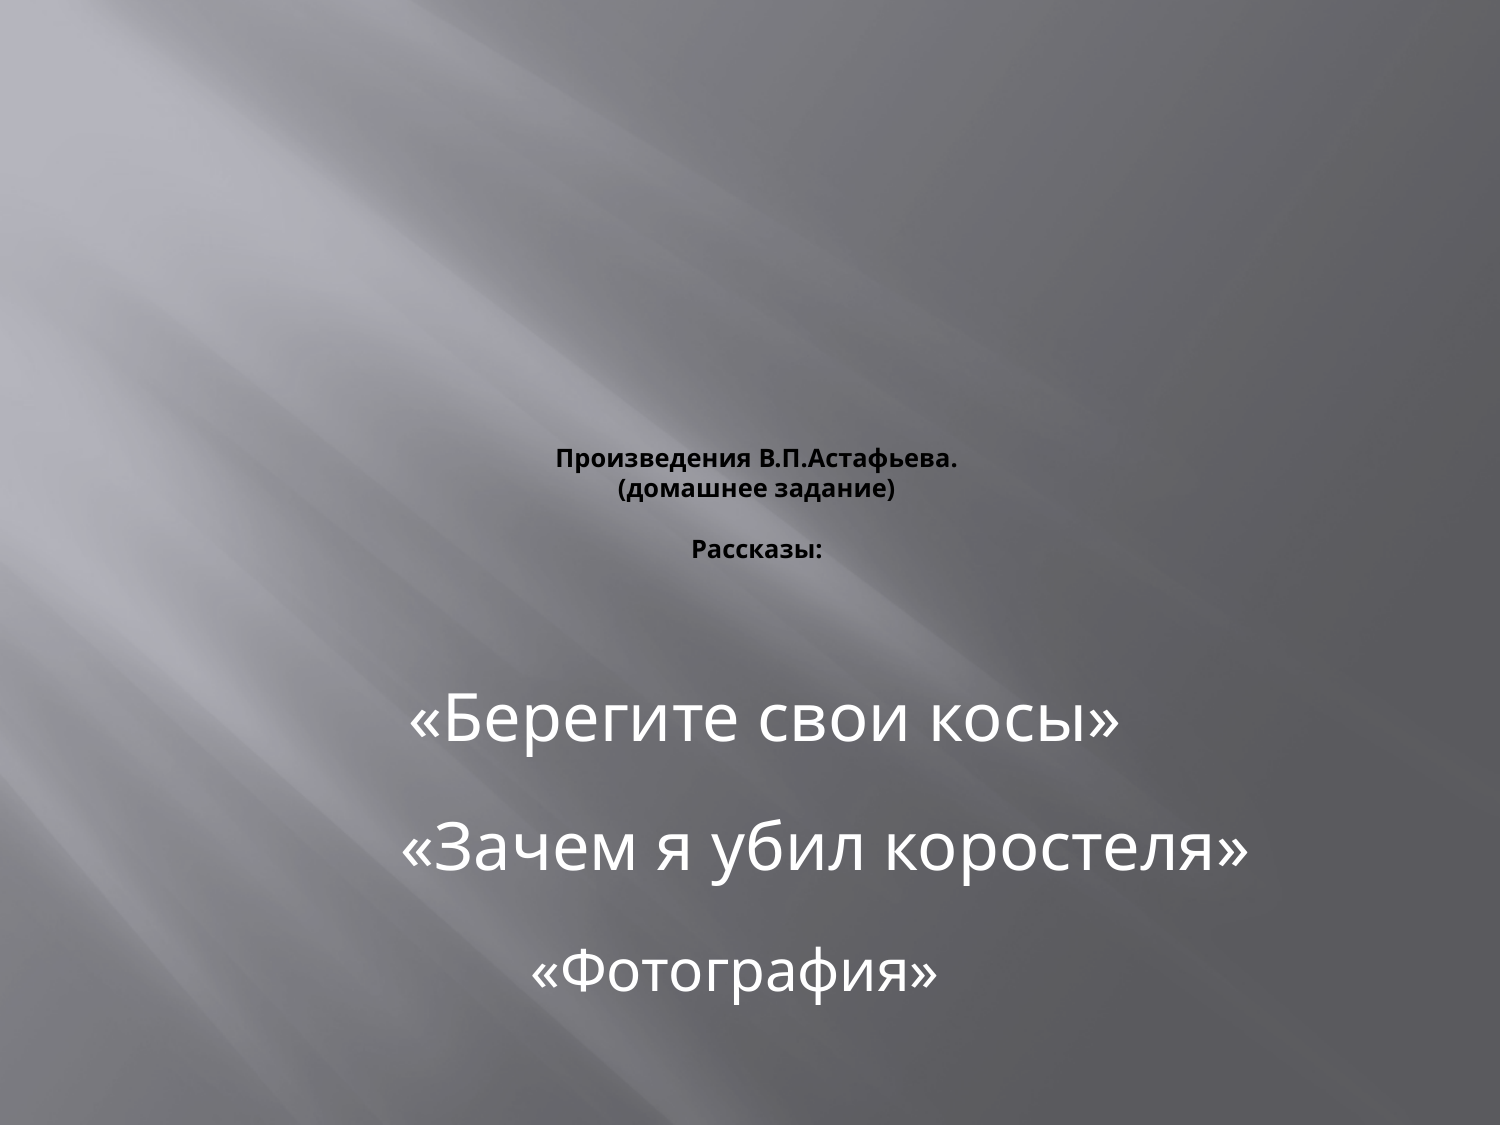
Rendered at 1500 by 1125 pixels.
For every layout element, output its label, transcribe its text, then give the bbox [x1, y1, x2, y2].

text_box «Берегите свои косы» [328, 667, 1137, 763]
title Произведения В.П.Астафьева. (домашнее задание) Рассказы: [82, 433, 1432, 634]
text_box «Фотография» [515, 925, 1301, 1011]
text_box «Зачем я убил коростеля» [257, 796, 1266, 892]
